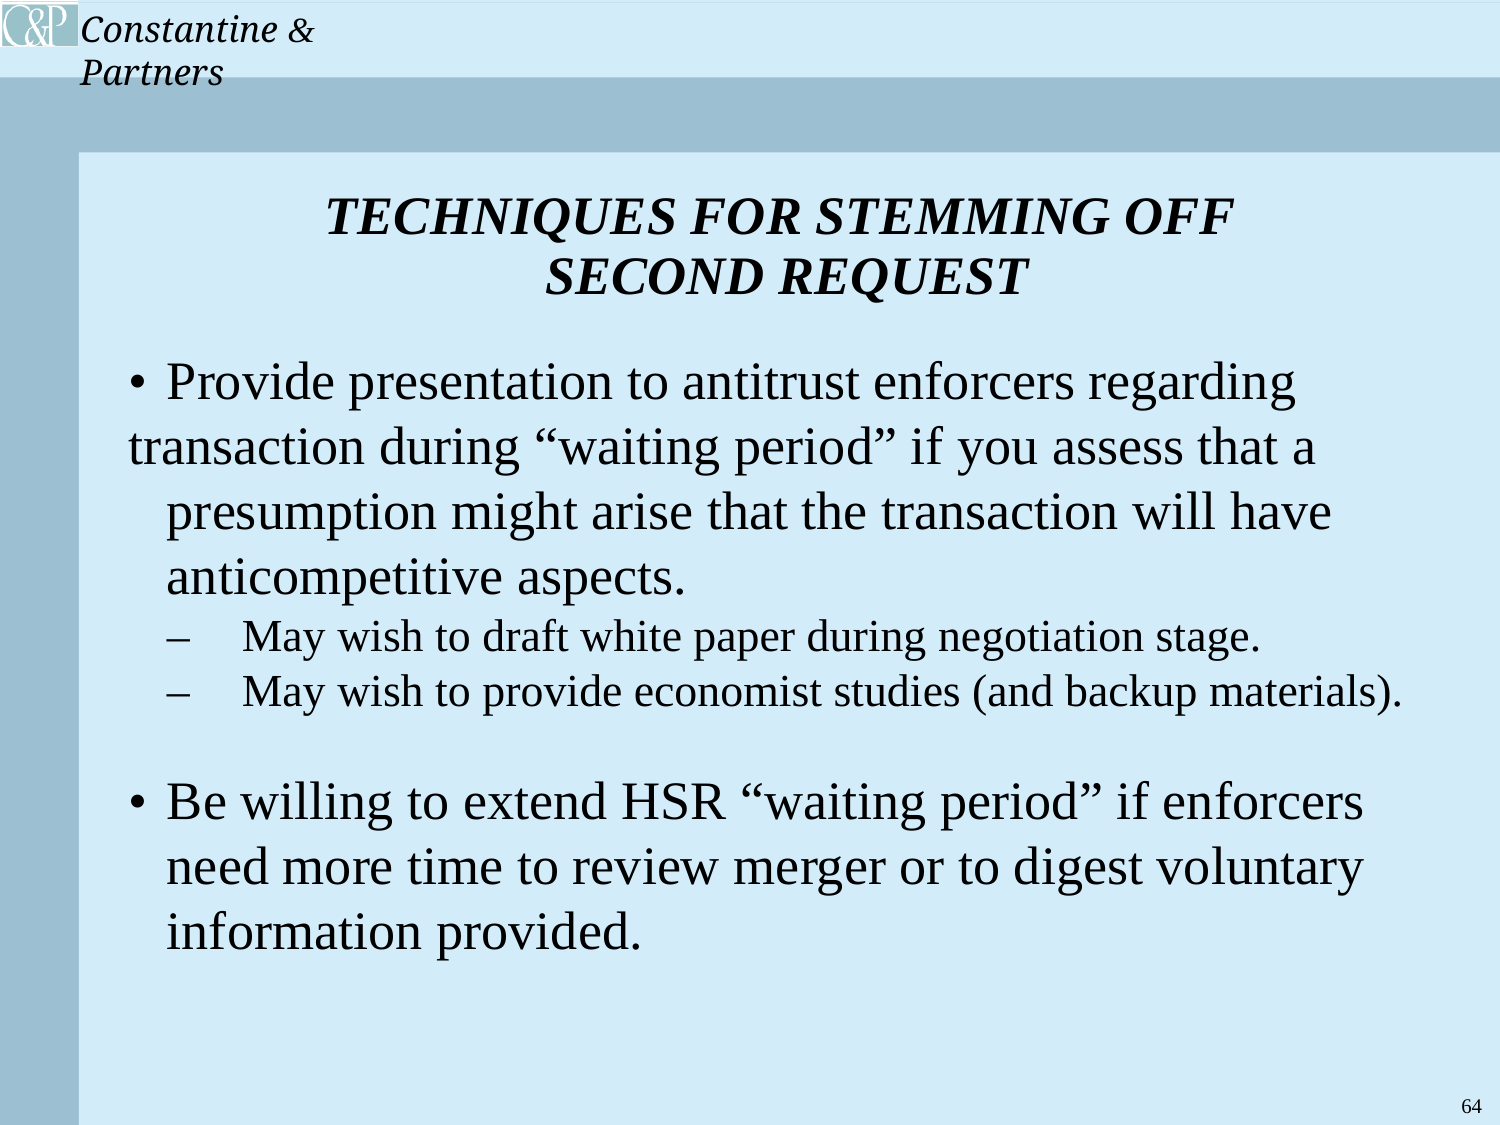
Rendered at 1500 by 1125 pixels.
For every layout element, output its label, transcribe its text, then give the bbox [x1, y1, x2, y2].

text_box • Provide presentation to antitrust enforcers regarding transaction during “waiting period” if you assess that a presumption might arise that the transaction will have anticompetitive aspects. – May wish to draft white paper during negotiation stage. – May wish to provide economist studies (and backup materials). • Be willing to extend HSR “waiting period” if enforcers need more time to review merger or to digest voluntary information provided. [74, 338, 1500, 968]
text_box TECHNIQUES FOR STEMMING OFF SECOND REQUEST [74, 114, 1500, 309]
